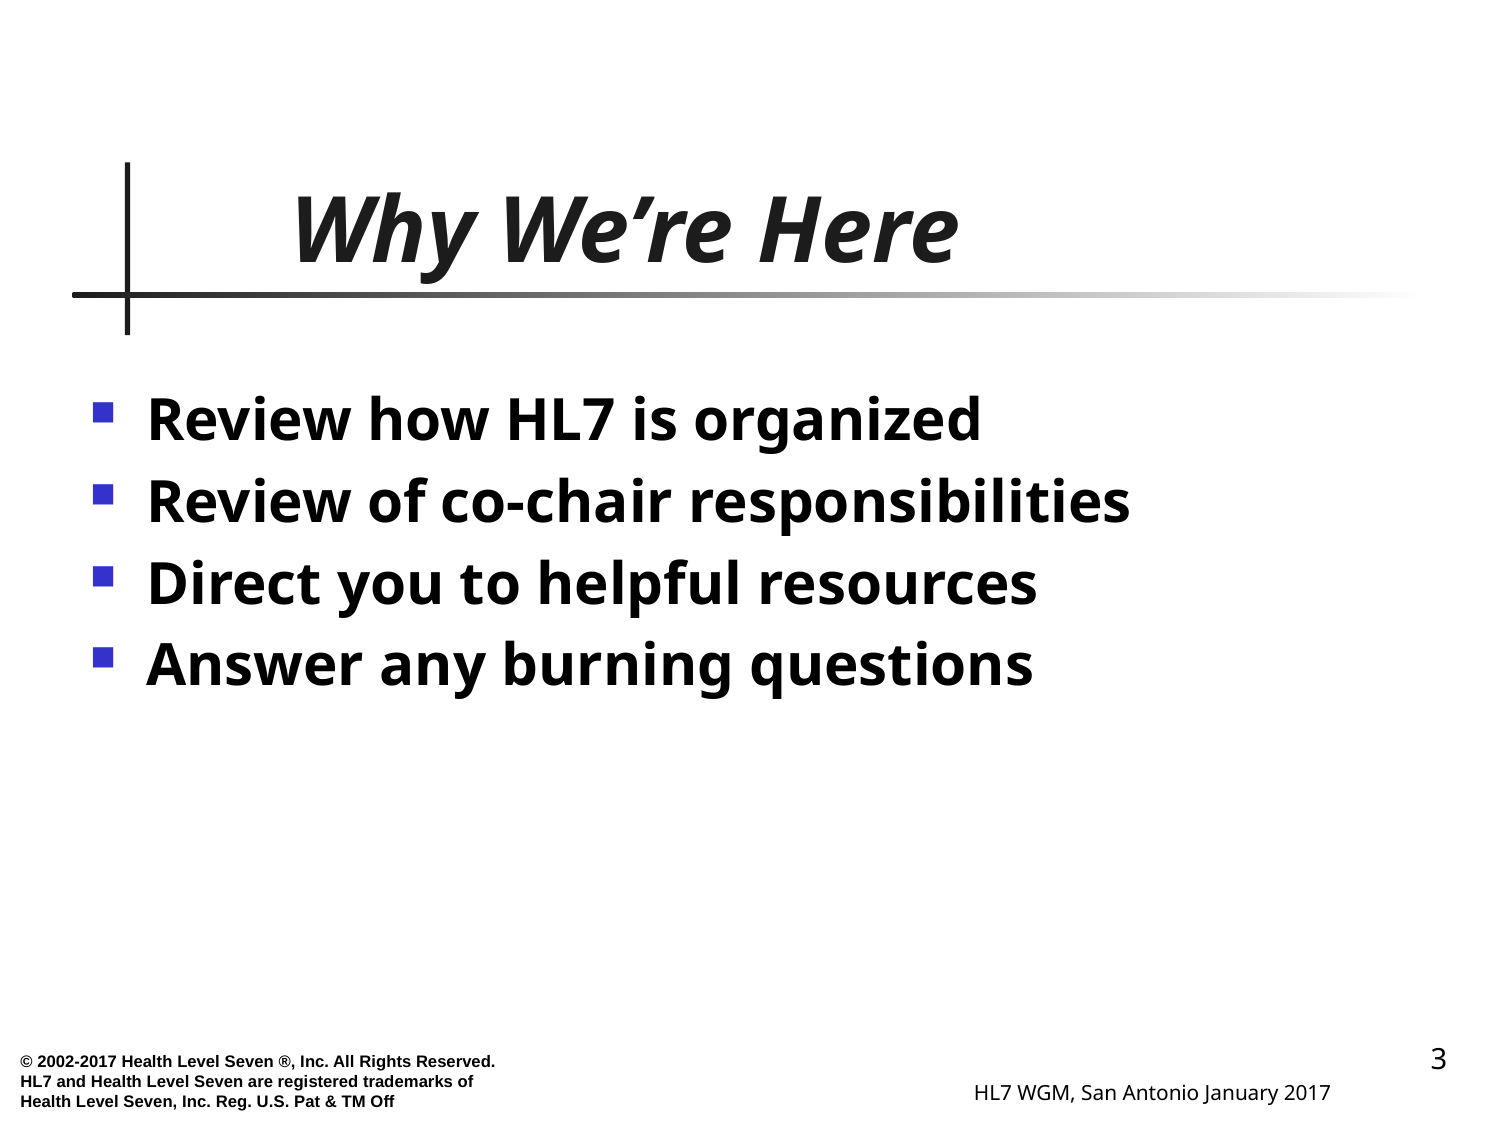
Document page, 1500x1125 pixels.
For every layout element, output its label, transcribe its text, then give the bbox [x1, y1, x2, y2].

slide_number 3 [1149, 1012, 1463, 1088]
title Why We’re Here [274, 101, 1468, 289]
list Review how HL7 is organized Review of co-chair responsibilities Direct you to helpful resources Answer any burning questions [74, 374, 1469, 1001]
